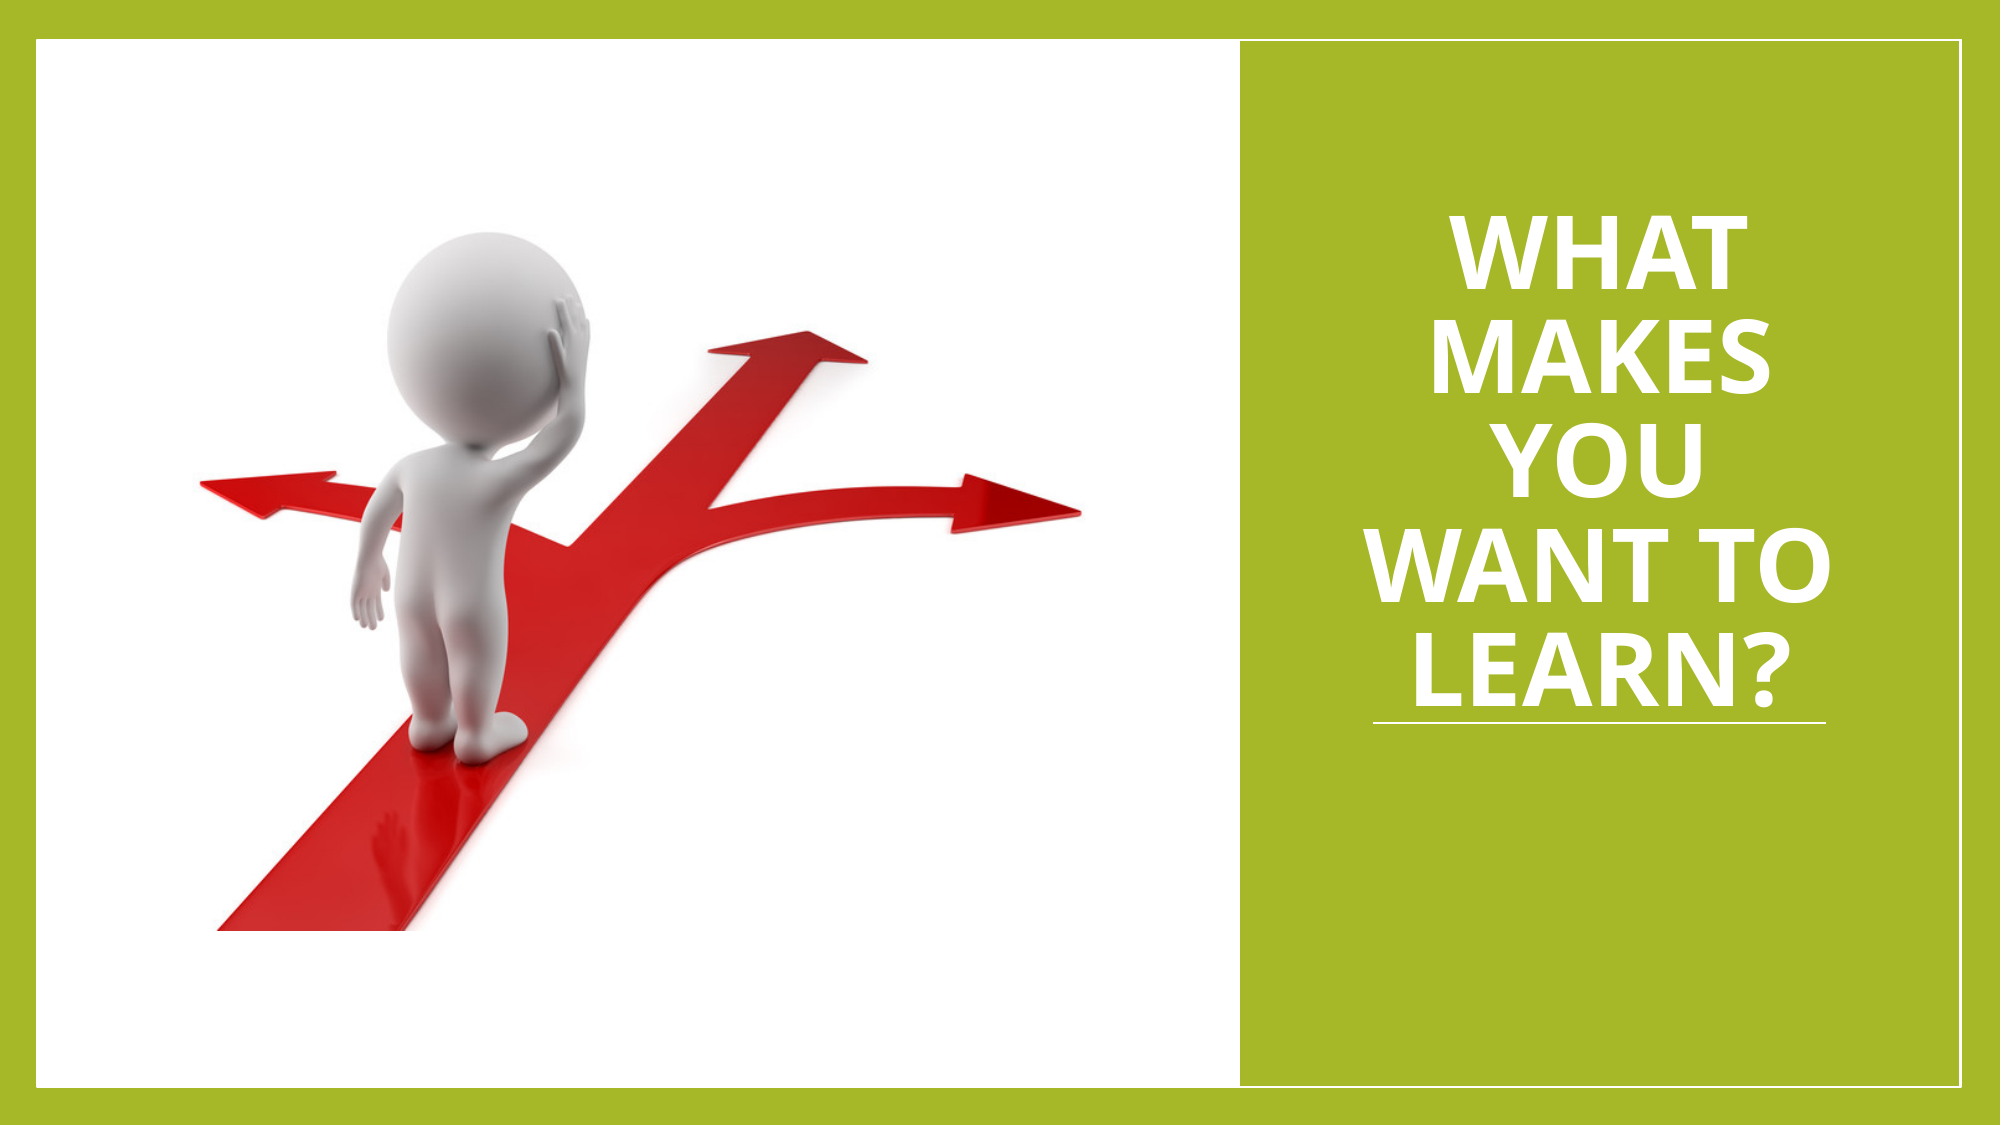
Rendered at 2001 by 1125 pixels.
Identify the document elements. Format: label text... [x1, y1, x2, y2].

title What makes you want to learn? [1344, 140, 1855, 735]
text_box [36, 39, 1962, 1088]
text_box [0, 0, 2000, 1125]
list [142, 193, 1136, 931]
